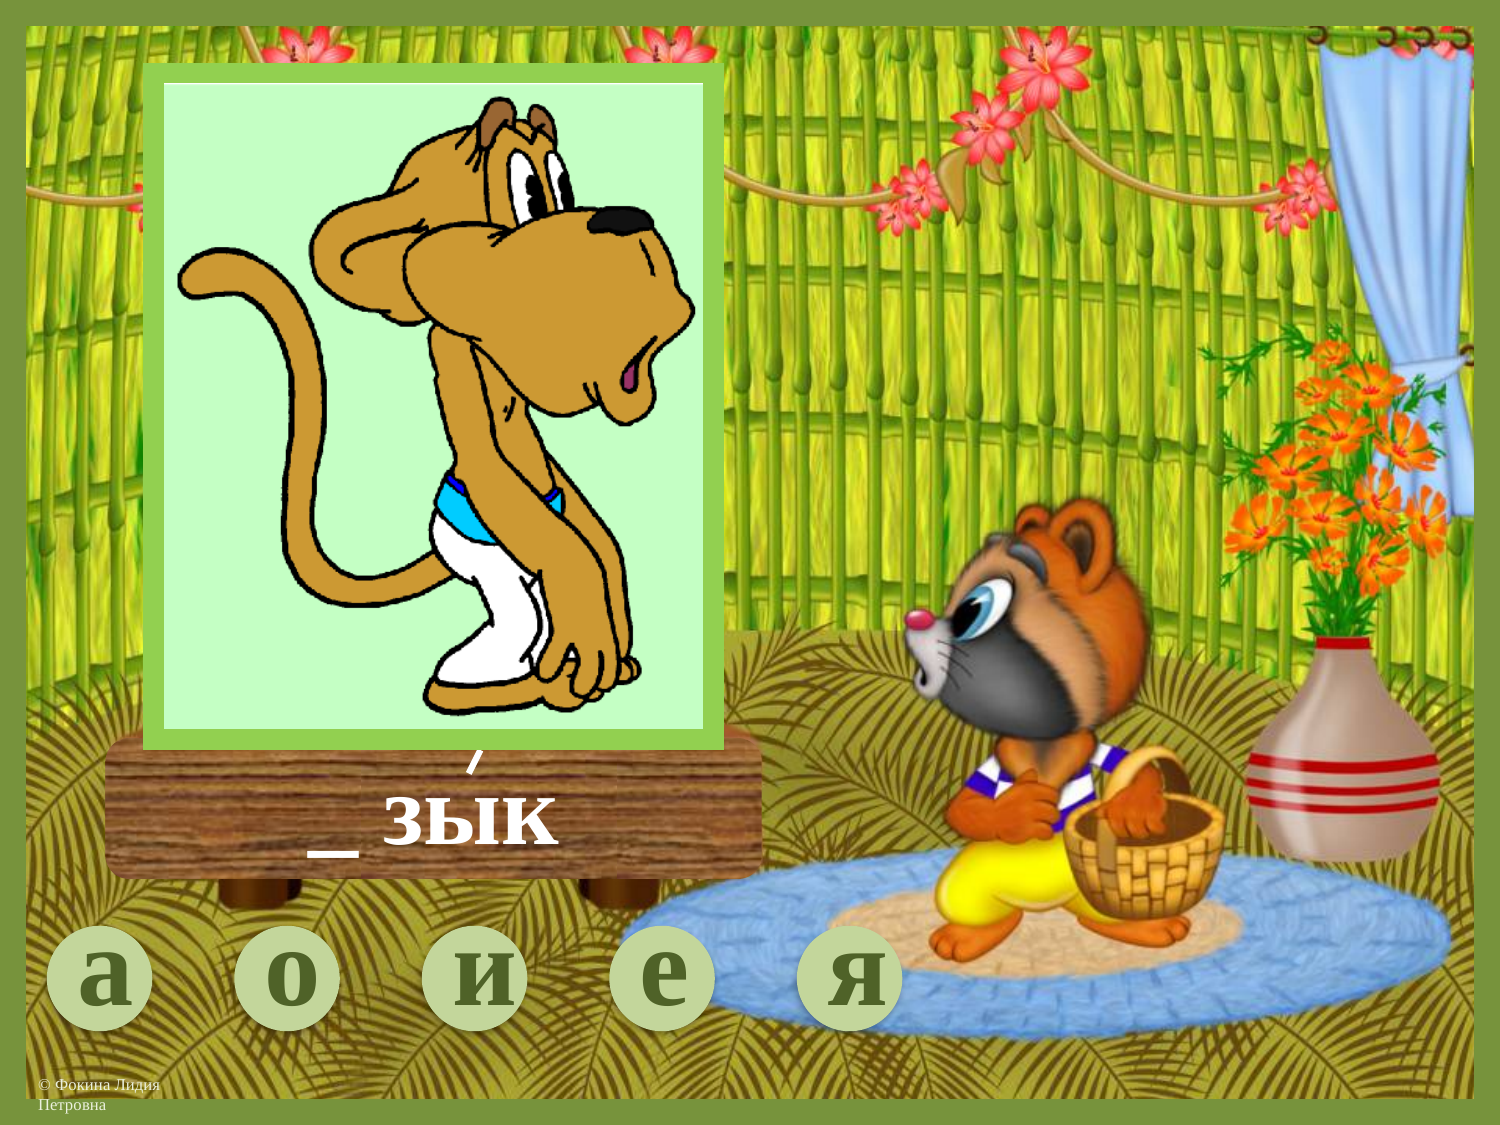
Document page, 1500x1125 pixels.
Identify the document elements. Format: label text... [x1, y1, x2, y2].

text_box а [44, 923, 155, 1034]
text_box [462, 755, 487, 768]
text_box о [232, 923, 342, 1034]
picture [26, 26, 1474, 1099]
text_box и [419, 923, 530, 1034]
text_box е [607, 923, 717, 1034]
text_box я [794, 923, 905, 1034]
text_box _ зык [103, 736, 764, 882]
